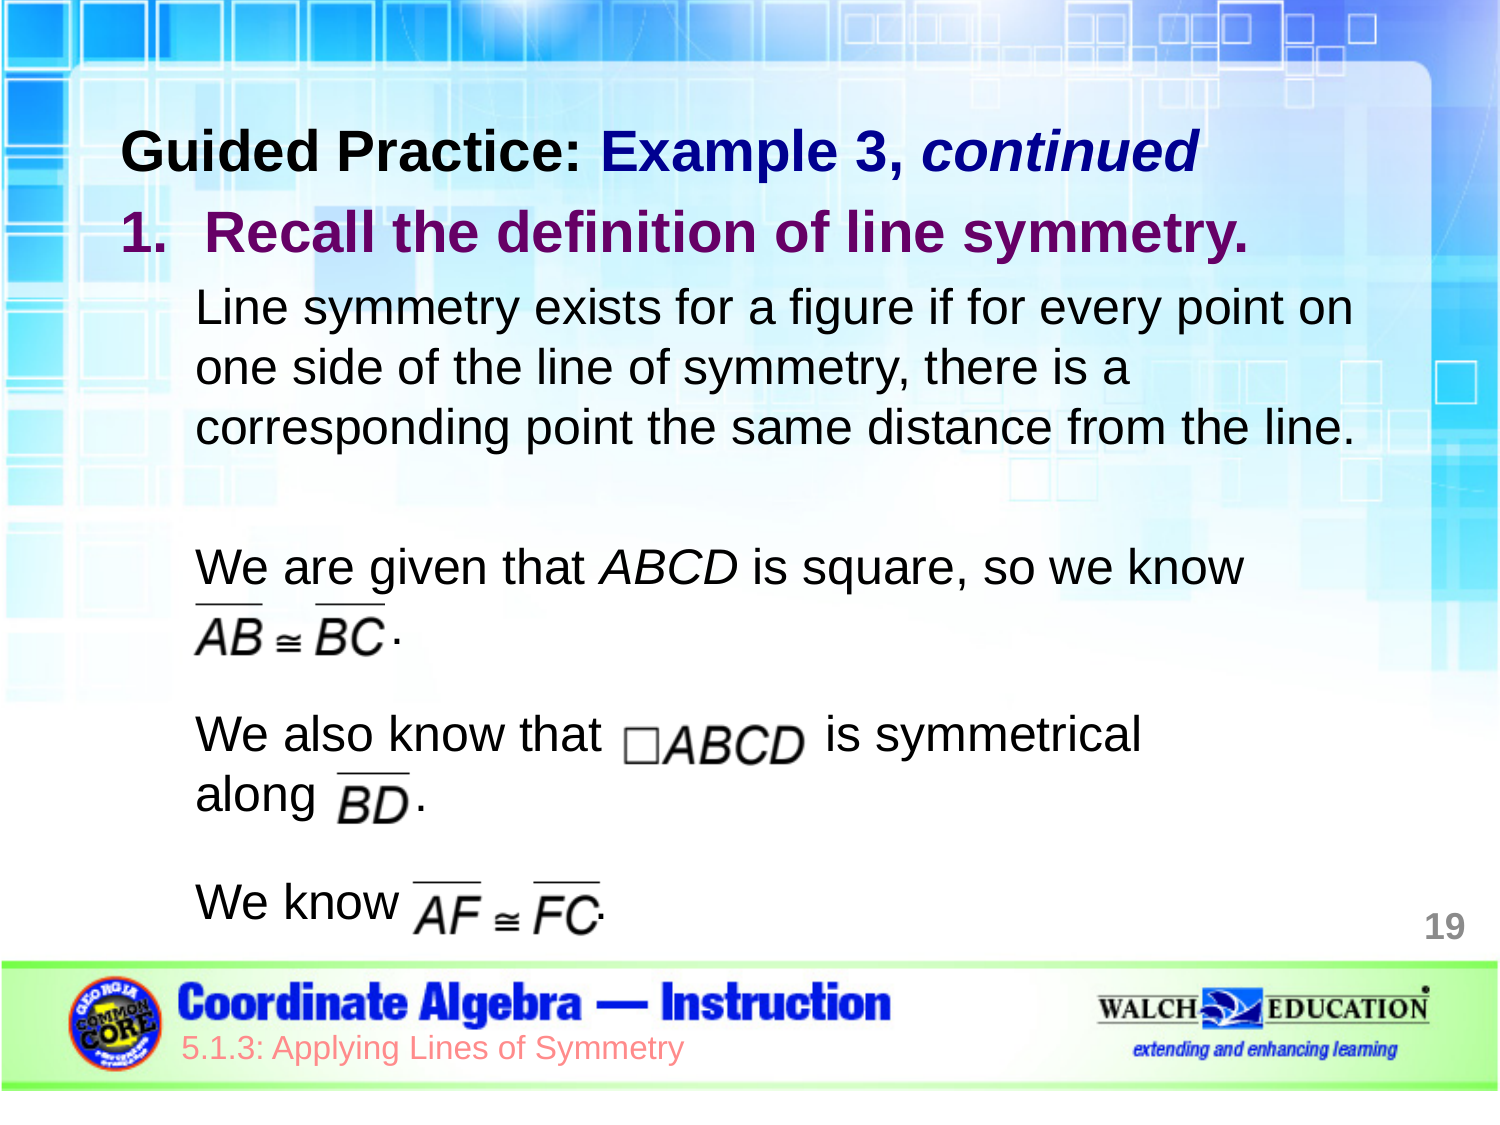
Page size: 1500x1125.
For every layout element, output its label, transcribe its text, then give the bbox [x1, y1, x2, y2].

picture [1, 0, 1500, 1091]
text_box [191, 599, 386, 669]
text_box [409, 877, 602, 939]
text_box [334, 768, 412, 828]
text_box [621, 720, 808, 769]
slide_number 19 [1361, 901, 1481, 949]
subtitle Guided Practice: Example 3, continued Recall the definition of line symmetry. Line symmetry exists for a figure if for every point on one side of the line of symmetry, there is a corresponding point the same distance from the line. We are given that ABCD is square, so we know . We also know that is symmetrical along . We know . [105, 105, 1394, 925]
footer 5.1.3: Applying Lines of Symmetry [166, 1024, 1080, 1069]
